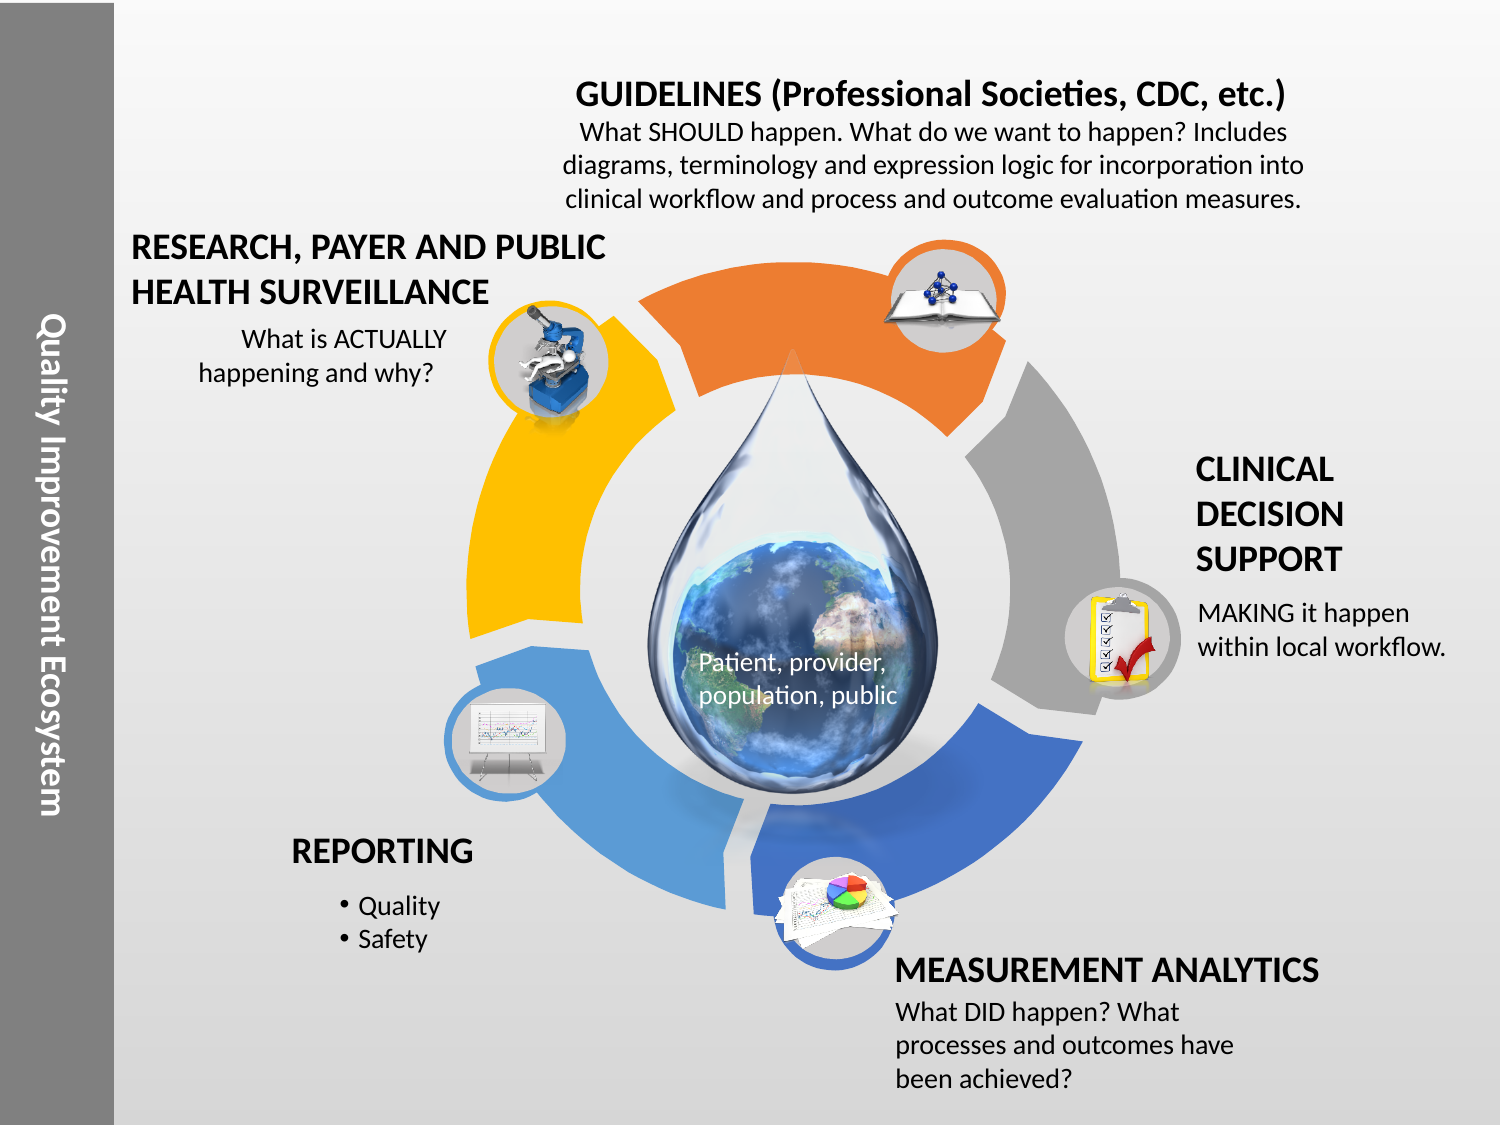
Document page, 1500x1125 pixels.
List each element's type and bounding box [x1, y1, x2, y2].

text_box [0, 2, 1494, 1125]
